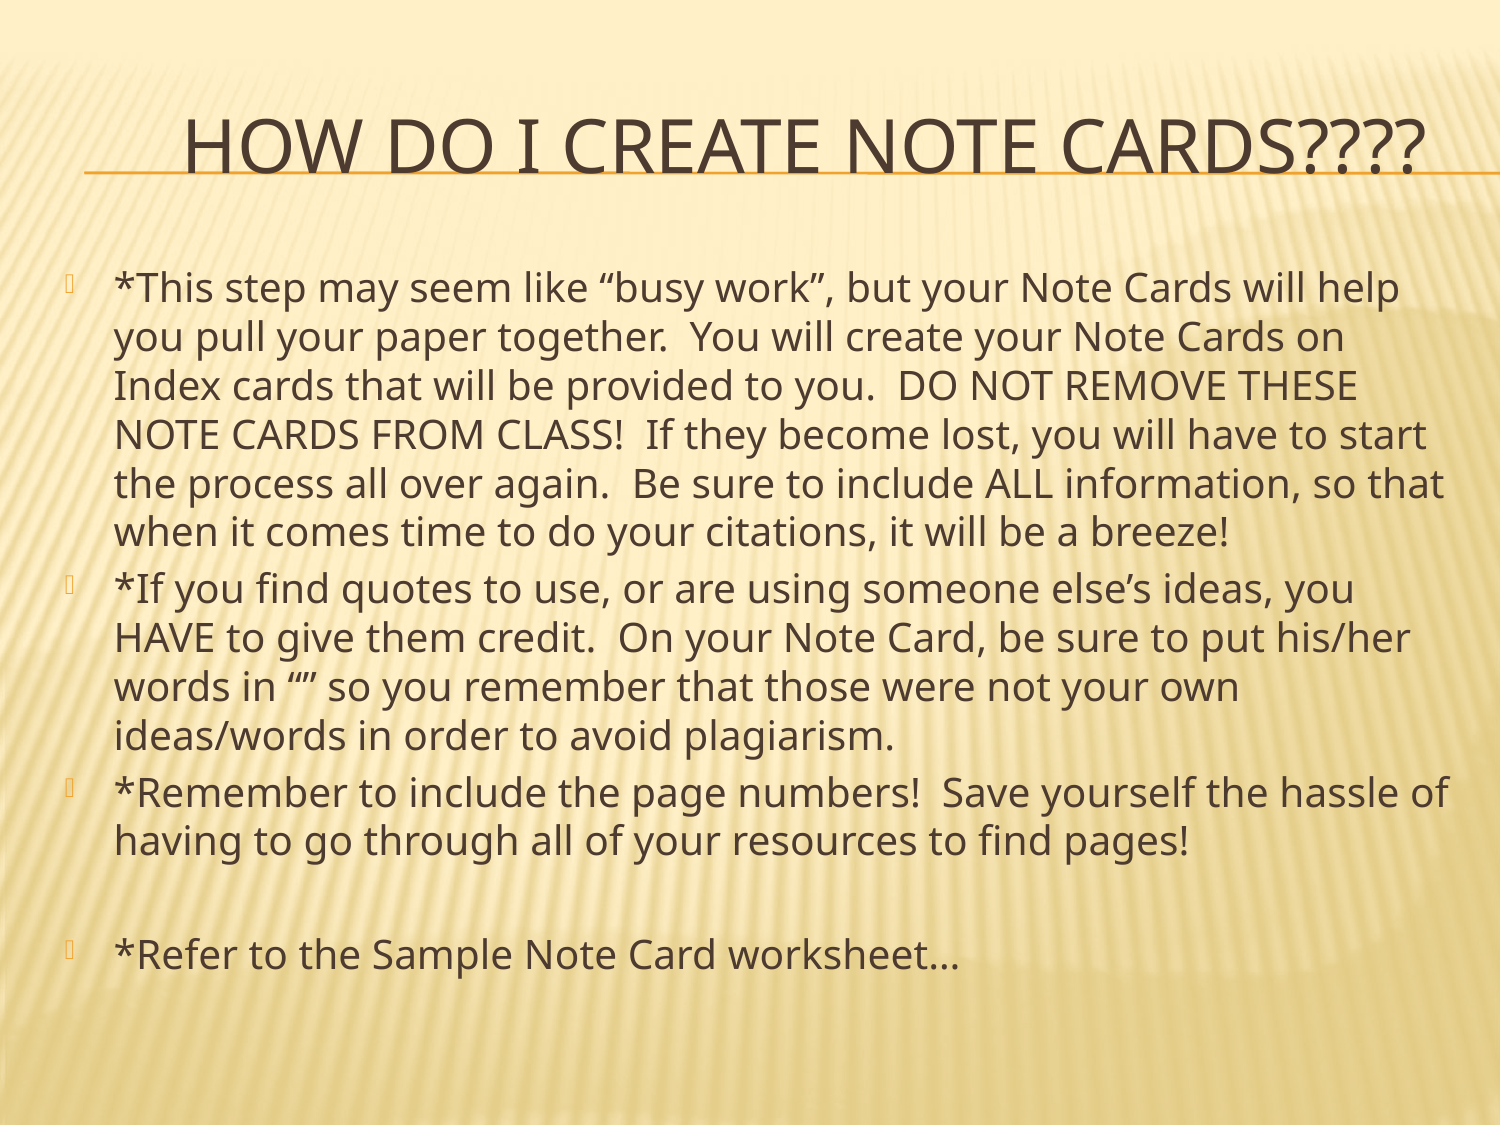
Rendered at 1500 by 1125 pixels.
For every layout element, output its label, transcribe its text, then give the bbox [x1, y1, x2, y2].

list *This step may seem like “busy work”, but your Note Cards will help you pull your paper together. You will create your Note Cards on Index cards that will be provided to you. DO NOT REMOVE THESE NOTE CARDS FROM CLASS! If they become lost, you will have to start the process all over again. Be sure to include ALL information, so that when it comes time to do your citations, it will be a breeze! *If you find quotes to use, or are using someone else’s ideas, you HAVE to give them credit. On your Note Card, be sure to put his/her words in “” so you remember that those were not your own ideas/words in order to avoid plagiarism. *Remember to include the page numbers! Save yourself the hassle of having to go through all of your resources to find pages! *Refer to the Sample Note Card worksheet… [50, 254, 1475, 998]
title How do I create note cards???? [50, 75, 1475, 213]
